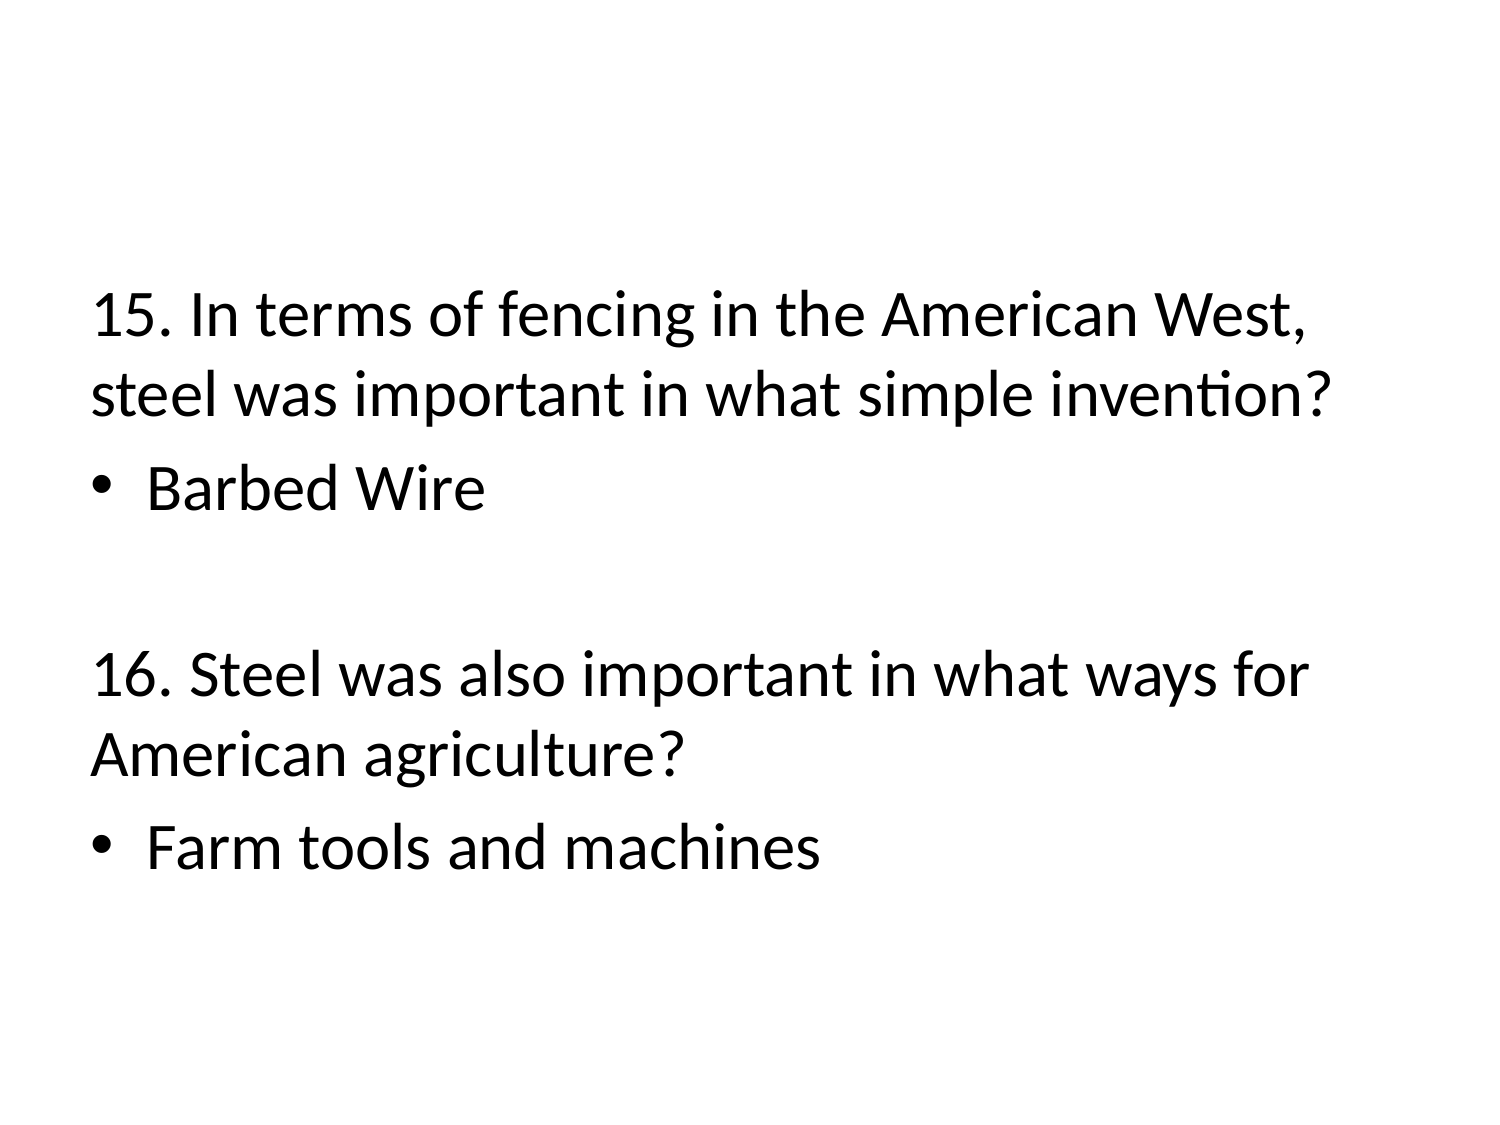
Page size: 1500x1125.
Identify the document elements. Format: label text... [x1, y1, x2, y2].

list 15. In terms of fencing in the American West, steel was important in what simple invention? Barbed Wire 16. Steel was also important in what ways for American agriculture? Farm tools and machines [75, 262, 1425, 1005]
